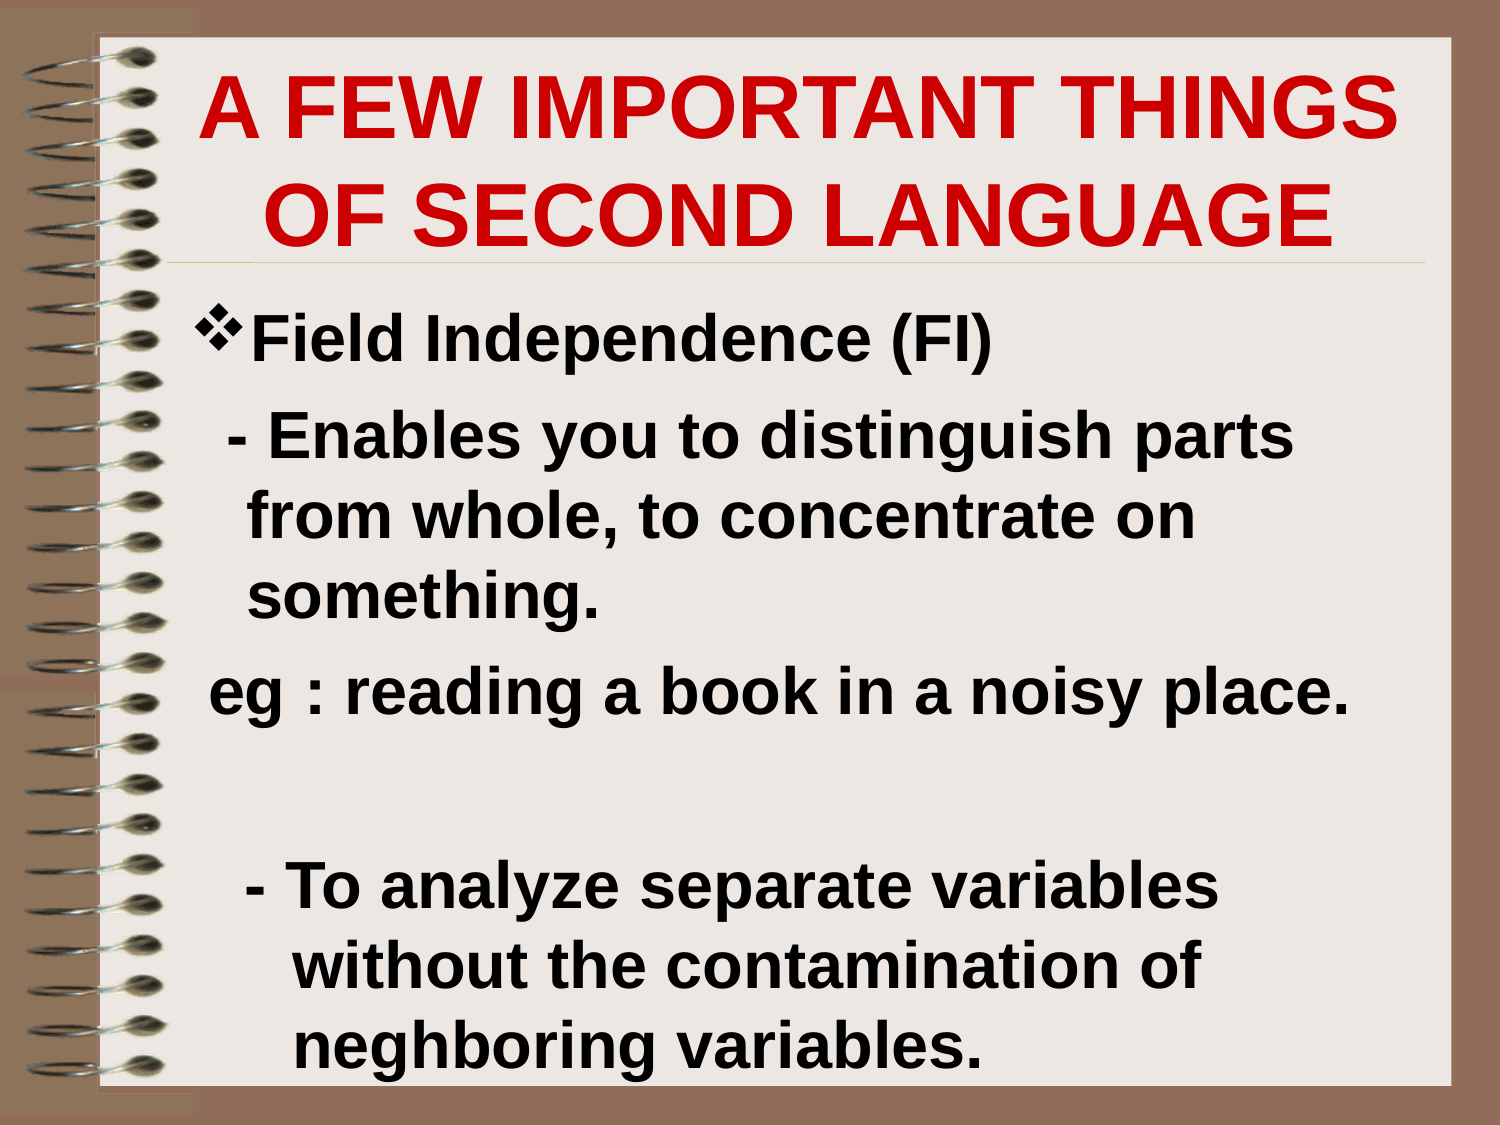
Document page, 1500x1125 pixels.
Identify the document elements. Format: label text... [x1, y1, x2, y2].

list Field Independence (FI) - Enables you to distinguish parts from whole, to concentrate on something. eg : reading a book in a noisy place. - To analyze separate variables without the contamination of neghboring variables. [174, 287, 1425, 963]
title A FEW IMPORTANT THINGS OF SECOND LANGUAGE [174, 38, 1425, 274]
picture [0, 8, 194, 674]
picture [0, 692, 194, 1115]
